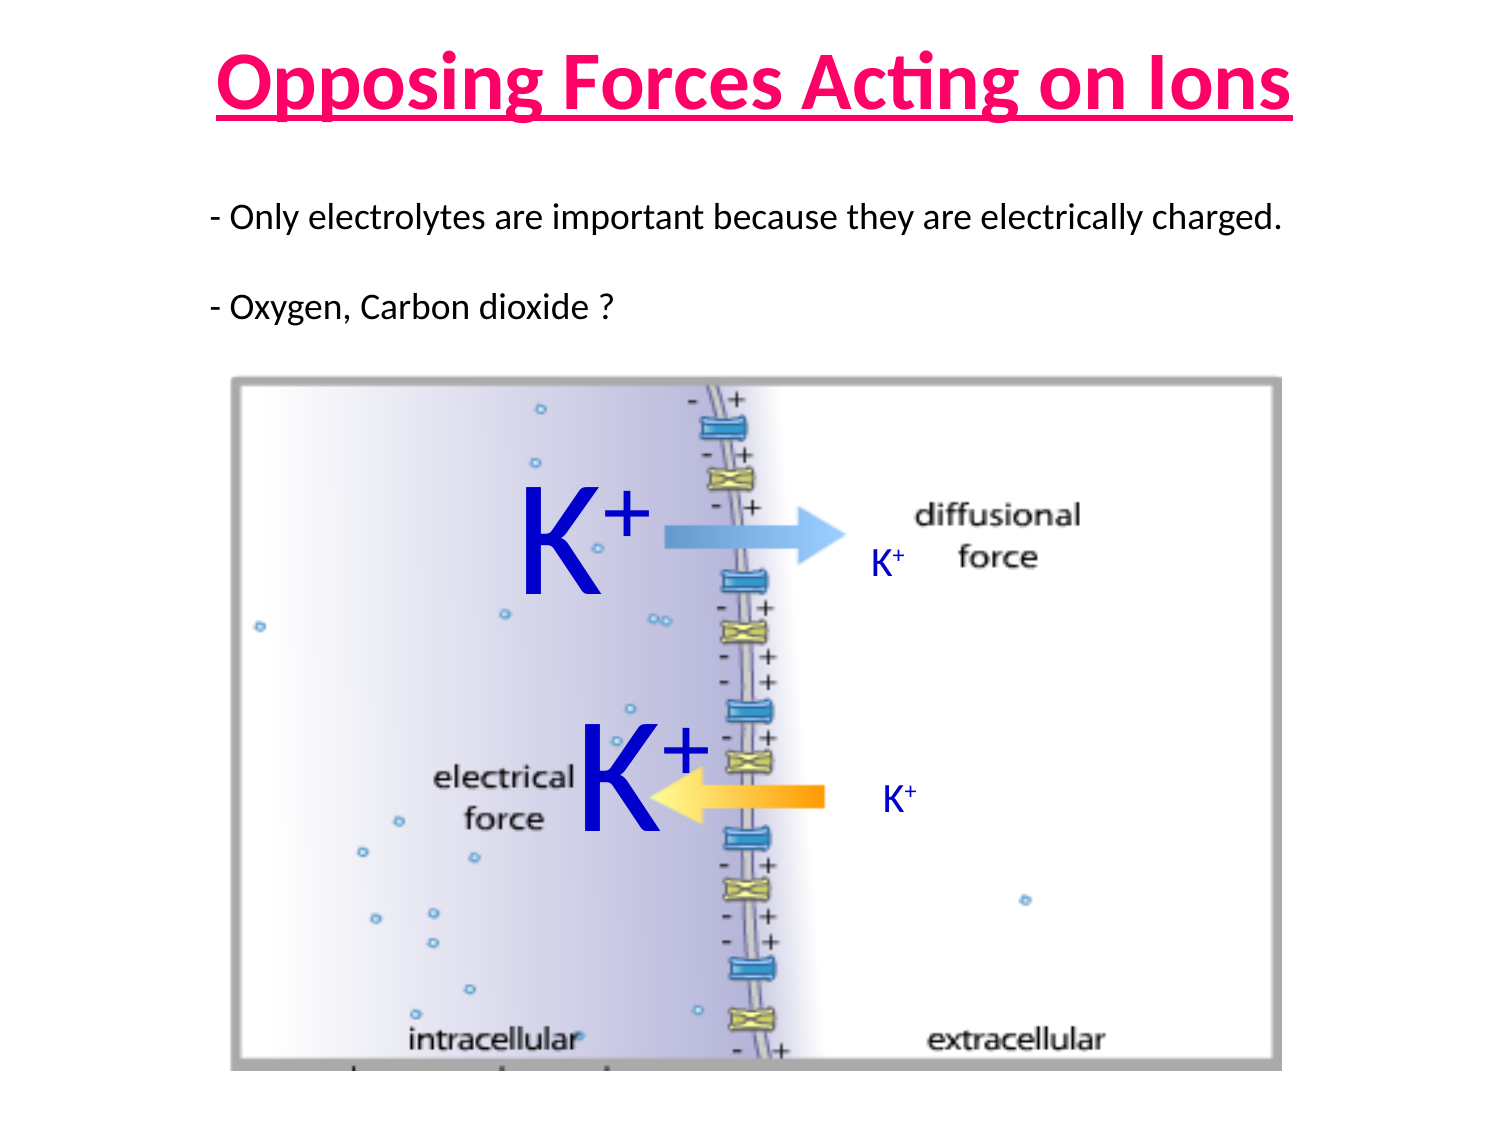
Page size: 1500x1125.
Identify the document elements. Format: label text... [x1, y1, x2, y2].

picture [229, 373, 1282, 1071]
text_box - Only electrolytes are important because they are electrically charged. - Oxygen, Carbon dioxide ? [194, 184, 1353, 335]
text_box Opposing Forces Acting on Ions [201, 19, 1308, 134]
